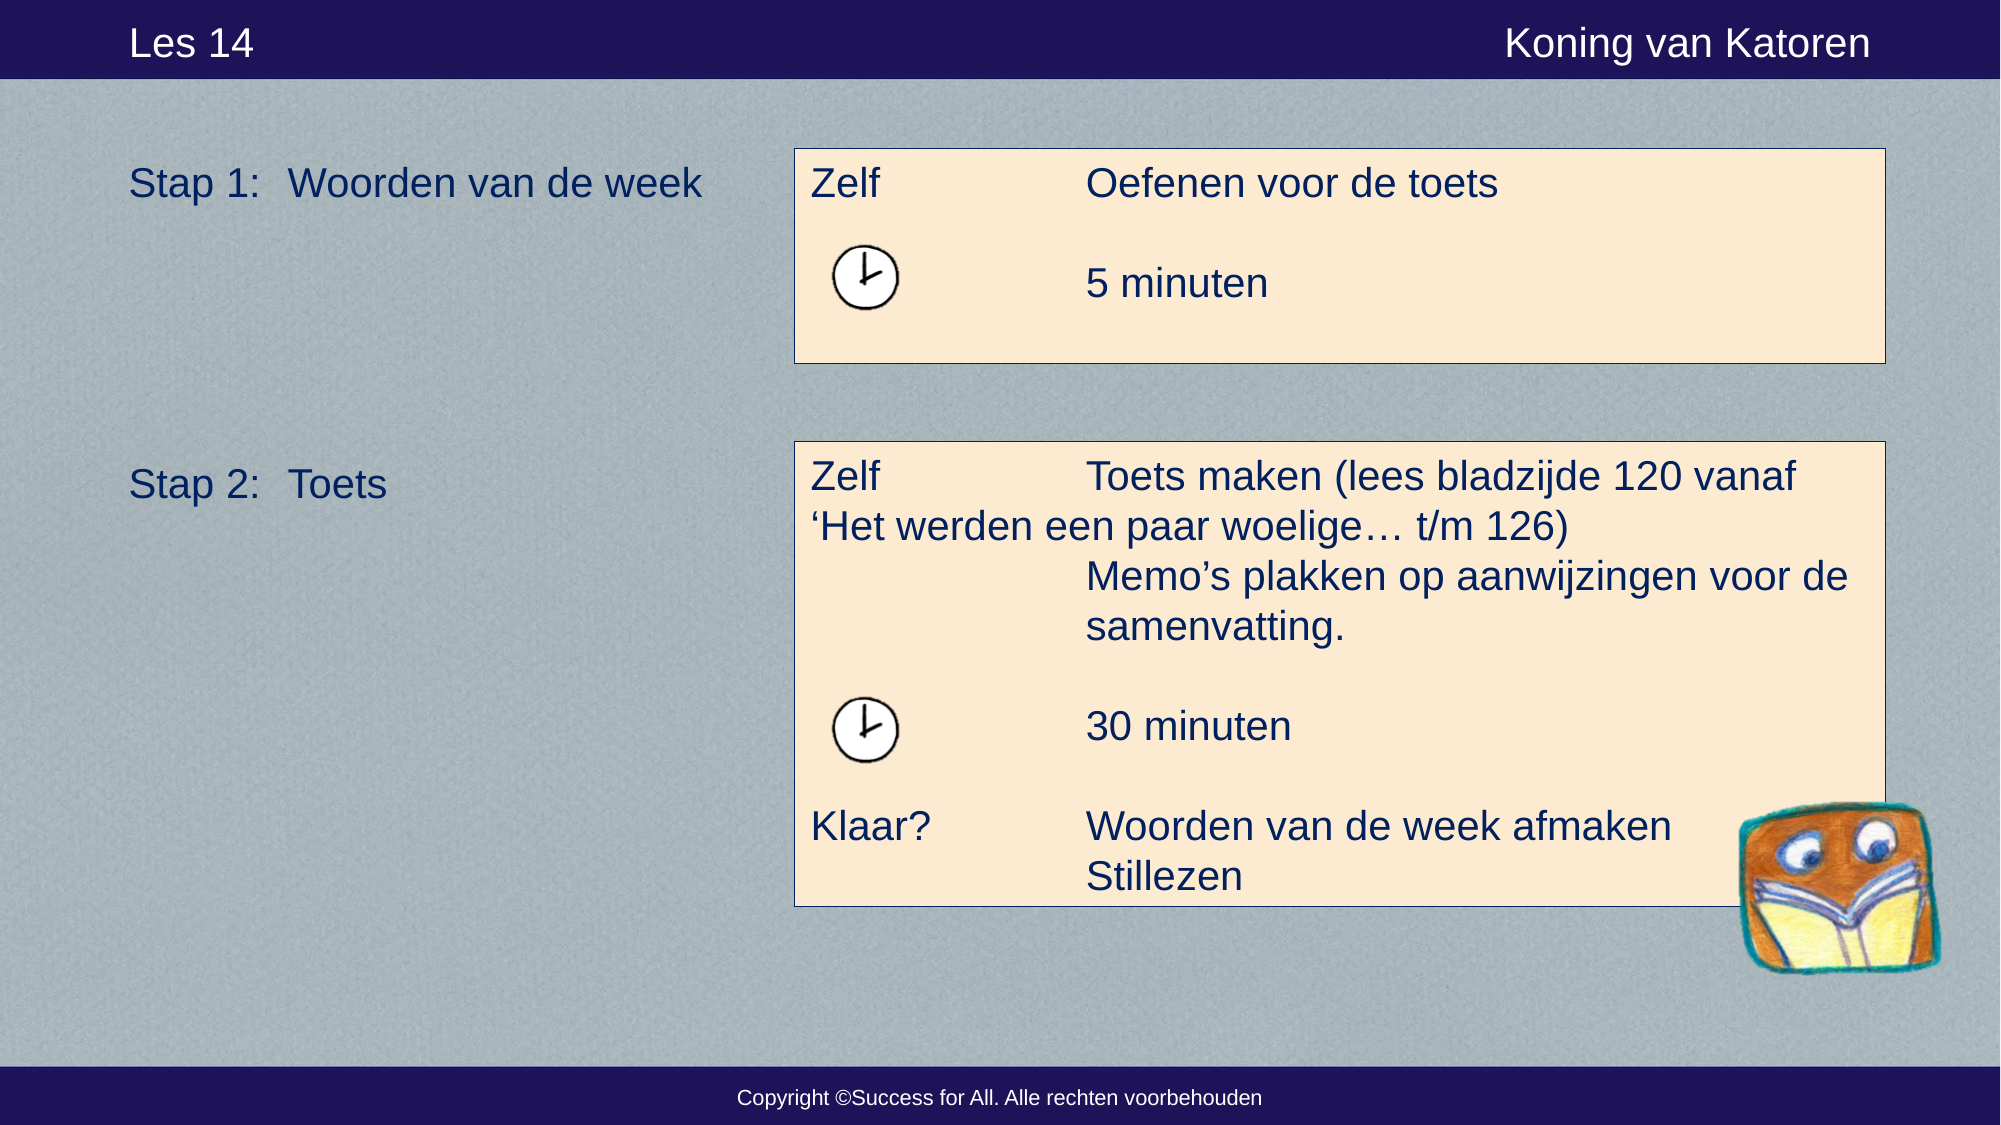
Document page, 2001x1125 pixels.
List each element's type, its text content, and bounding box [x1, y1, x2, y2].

text_box Koning van Katoren [999, 8, 1886, 73]
text_box Zelf Toets maken (lees bladzijde 120 vanaf ‘Het werden een paar woelige… t/m 126) Memo’s plakken op aanwijzingen voor de samenvatting. 30 minuten Klaar? Woorden van de week afmaken Stillezen [794, 441, 1886, 907]
picture [0, 0, 2001, 1125]
text_box Zelf Oefenen voor de toets 5 minuten [794, 148, 1886, 364]
text_box Les 14 [114, 8, 354, 73]
text_box Copyright ©Success for All. Alle rechten voorbehouden [0, 1076, 2000, 1125]
text_box Stap 1: Woorden van de week Stap 2: Toets [114, 148, 907, 814]
